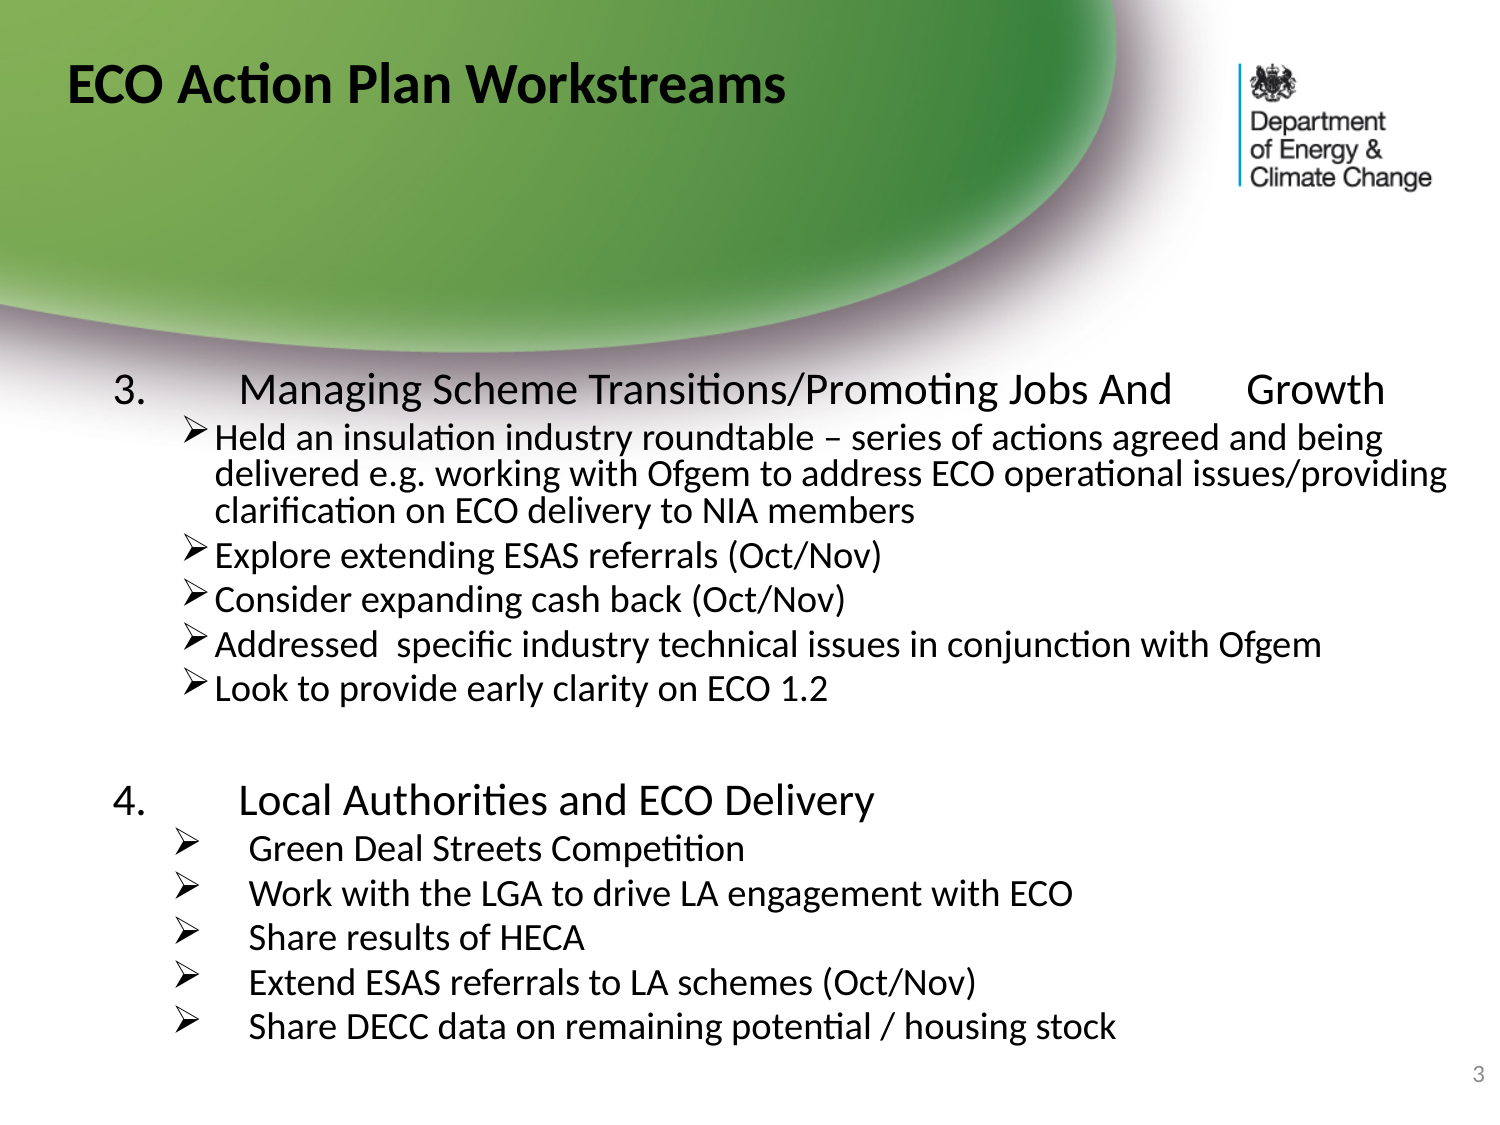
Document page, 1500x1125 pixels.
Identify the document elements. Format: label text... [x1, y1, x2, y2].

slide_number 3 [1390, 1042, 1500, 1103]
list 3. Managing Scheme Transitions/Promoting Jobs And Growth Held an insulation industry roundtable – series of actions agreed and being delivered e.g. working with Ofgem to address ECO operational issues/providing clarification on ECO delivery to NIA members Explore extending ESAS referrals (Oct/Nov) Consider expanding cash back (Oct/Nov) Addressed specific industry technical issues in conjunction with Ofgem Look to provide early clarity on ECO 1.2 4. Local Authorities and ECO Delivery Green Deal Streets Competition Work with the LGA to drive LA engagement with ECO Share results of HECA Extend ESAS referrals to LA schemes (Oct/Nov) Share DECC data on remaining potential / housing stock [29, 361, 1500, 1059]
picture [0, 0, 1500, 1125]
text_box ECO Action Plan Workstreams [52, 37, 996, 123]
